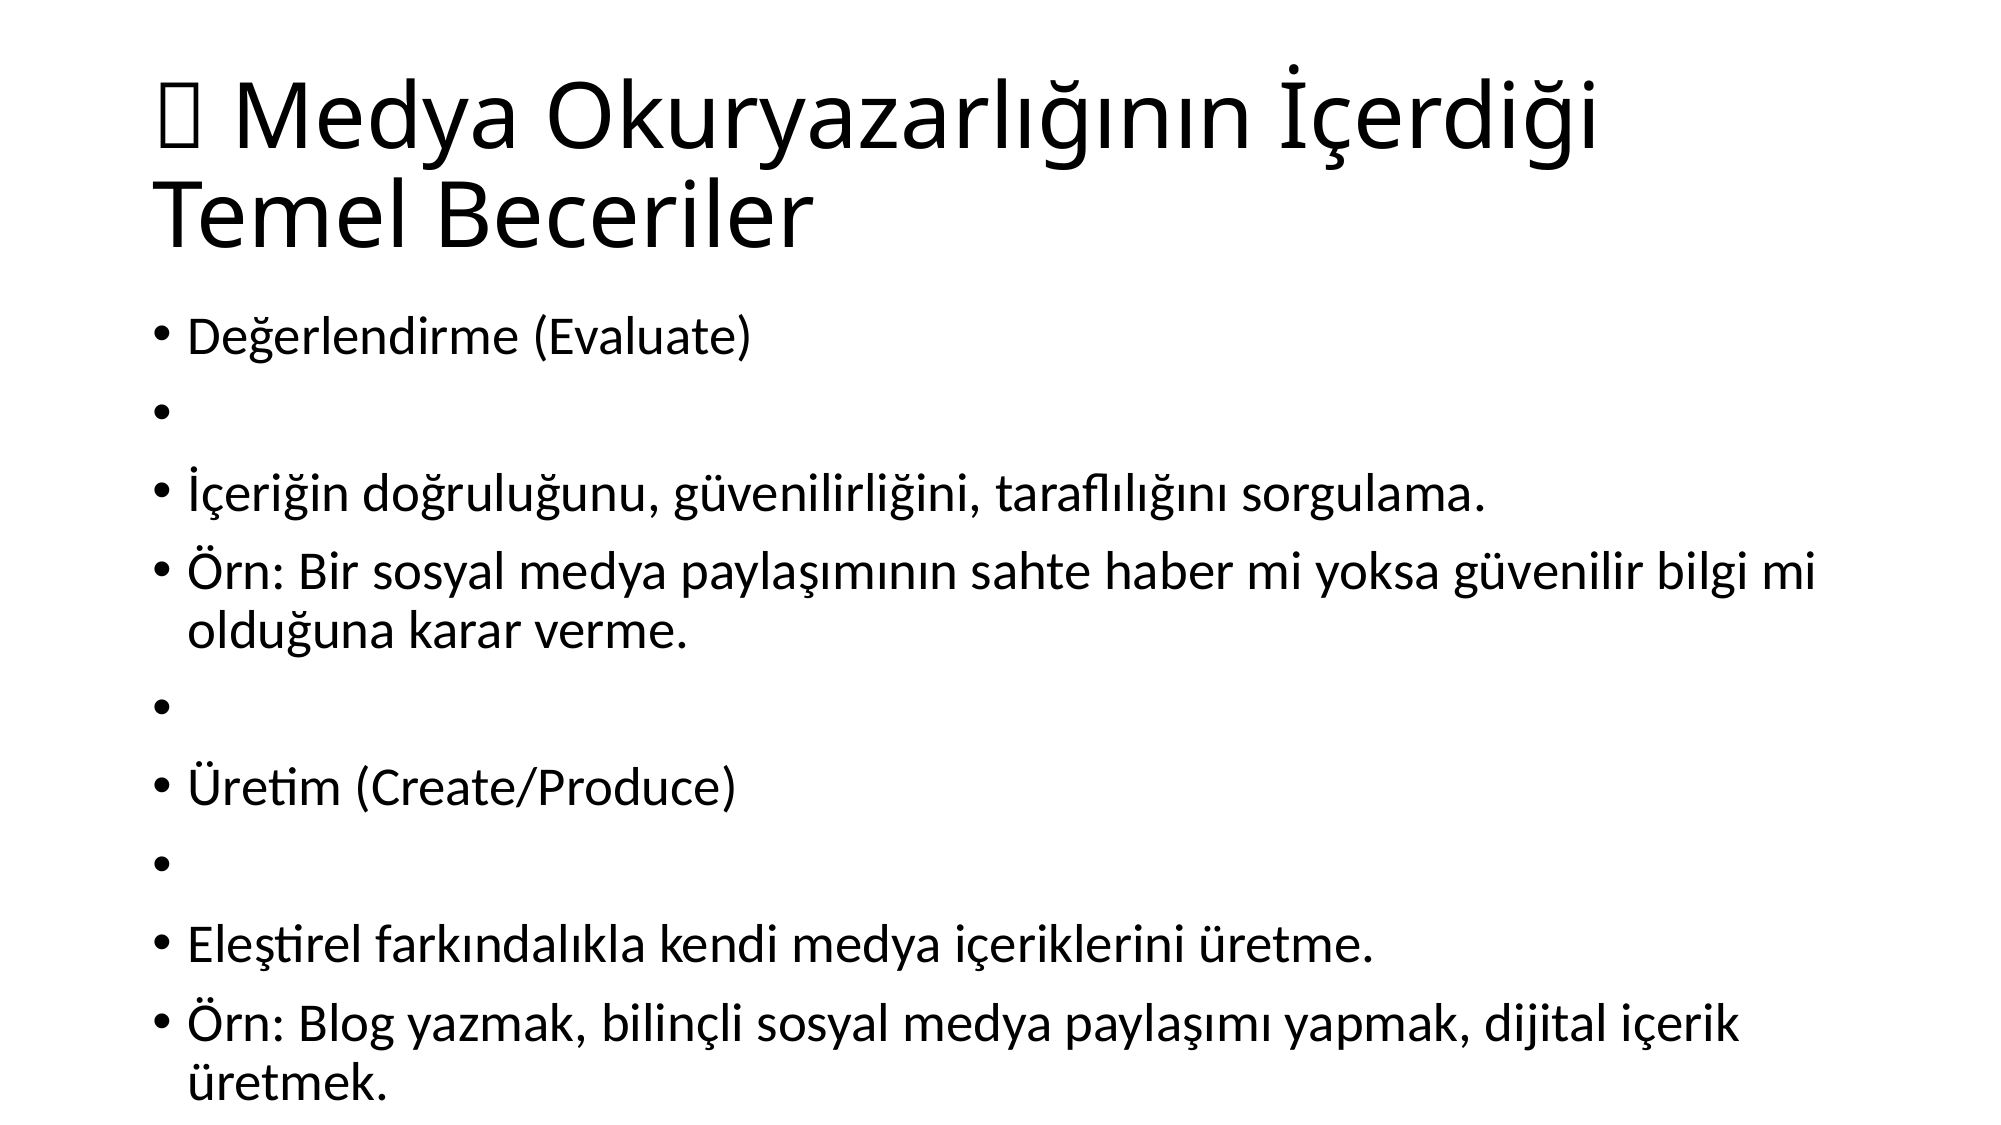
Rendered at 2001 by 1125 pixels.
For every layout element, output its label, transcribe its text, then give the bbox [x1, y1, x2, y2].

title 📌 Medya Okuryazarlığının İçerdiği Temel Beceriler [137, 59, 1863, 278]
list Değerlendirme (Evaluate) İçeriğin doğruluğunu, güvenilirliğini, taraflılığını sorgulama. Örn: Bir sosyal medya paylaşımının sahte haber mi yoksa güvenilir bilgi mi olduğuna karar verme. Üretim (Create/Produce) Eleştirel farkındalıkla kendi medya içeriklerini üretme. Örn: Blog yazmak, bilinçli sosyal medya paylaşımı yapmak, dijital içerik üretmek. [137, 299, 1863, 1125]
